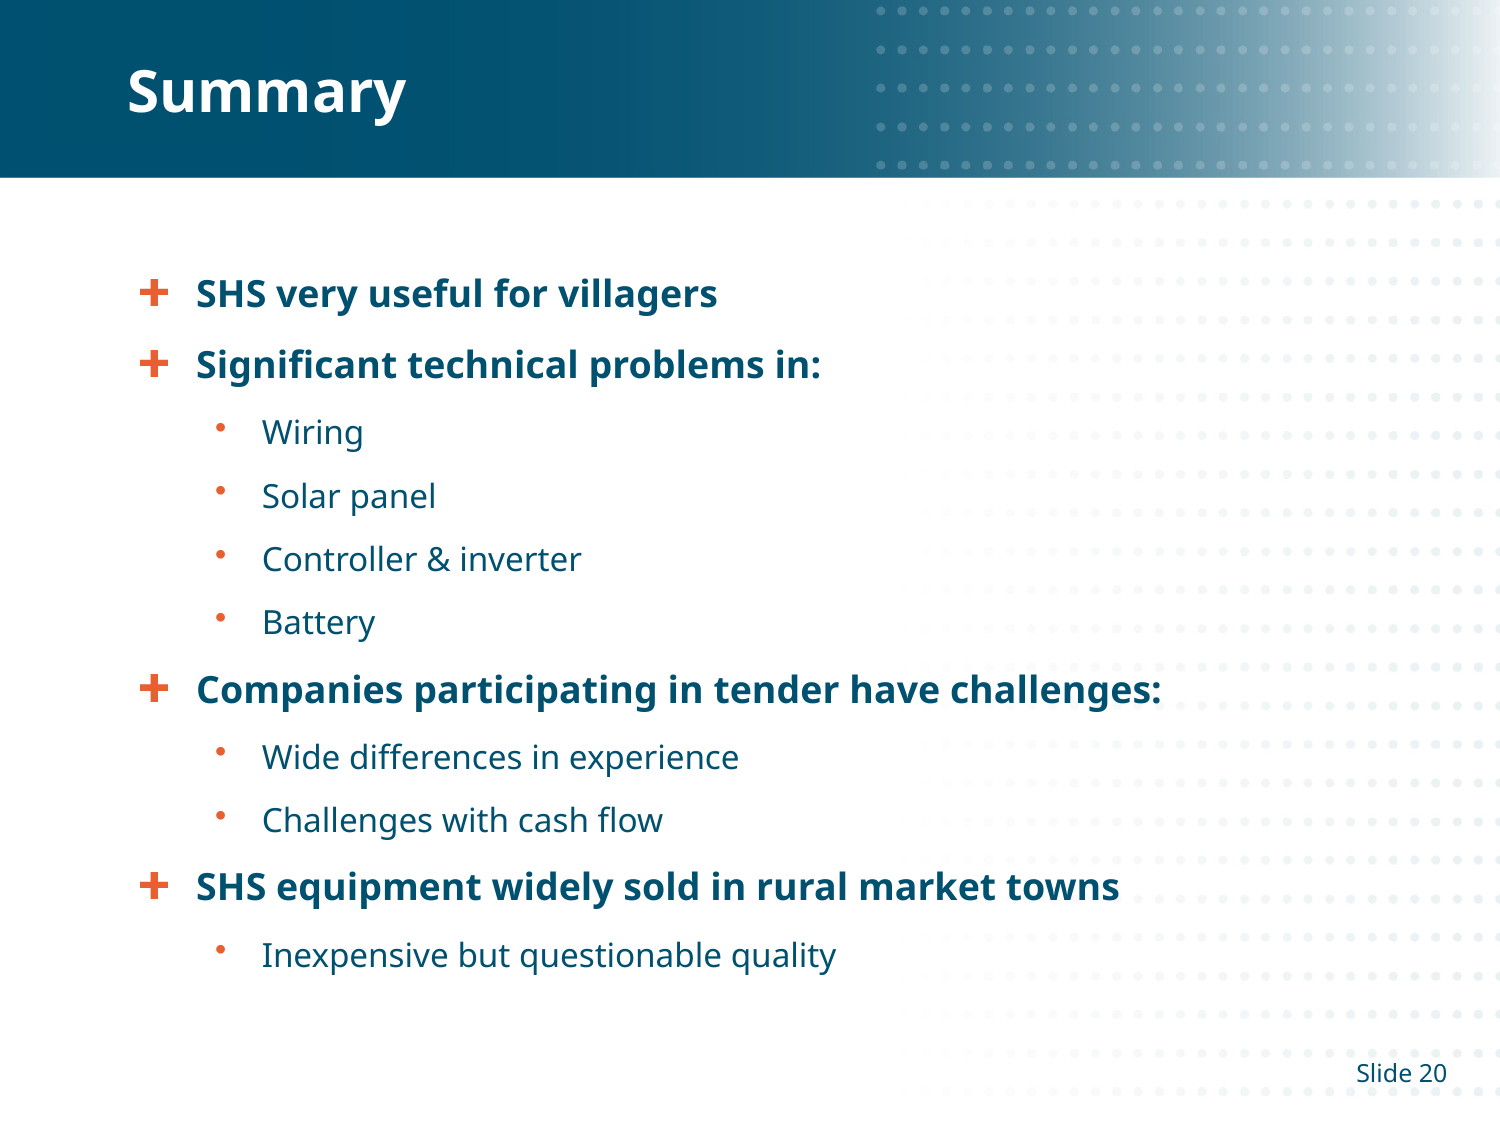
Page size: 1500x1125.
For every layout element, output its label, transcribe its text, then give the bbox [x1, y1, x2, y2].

slide_number Slide 20 [1112, 1049, 1463, 1125]
picture [0, 0, 1500, 1125]
list SHS very useful for villagers Significant technical problems in: Wiring Solar panel Controller & inverter Battery Companies participating in tender have challenges: Wide differences in experience Challenges with cash flow SHS equipment widely sold in rural market towns Inexpensive but questionable quality [125, 262, 1425, 1005]
title Summary [112, 0, 1300, 184]
